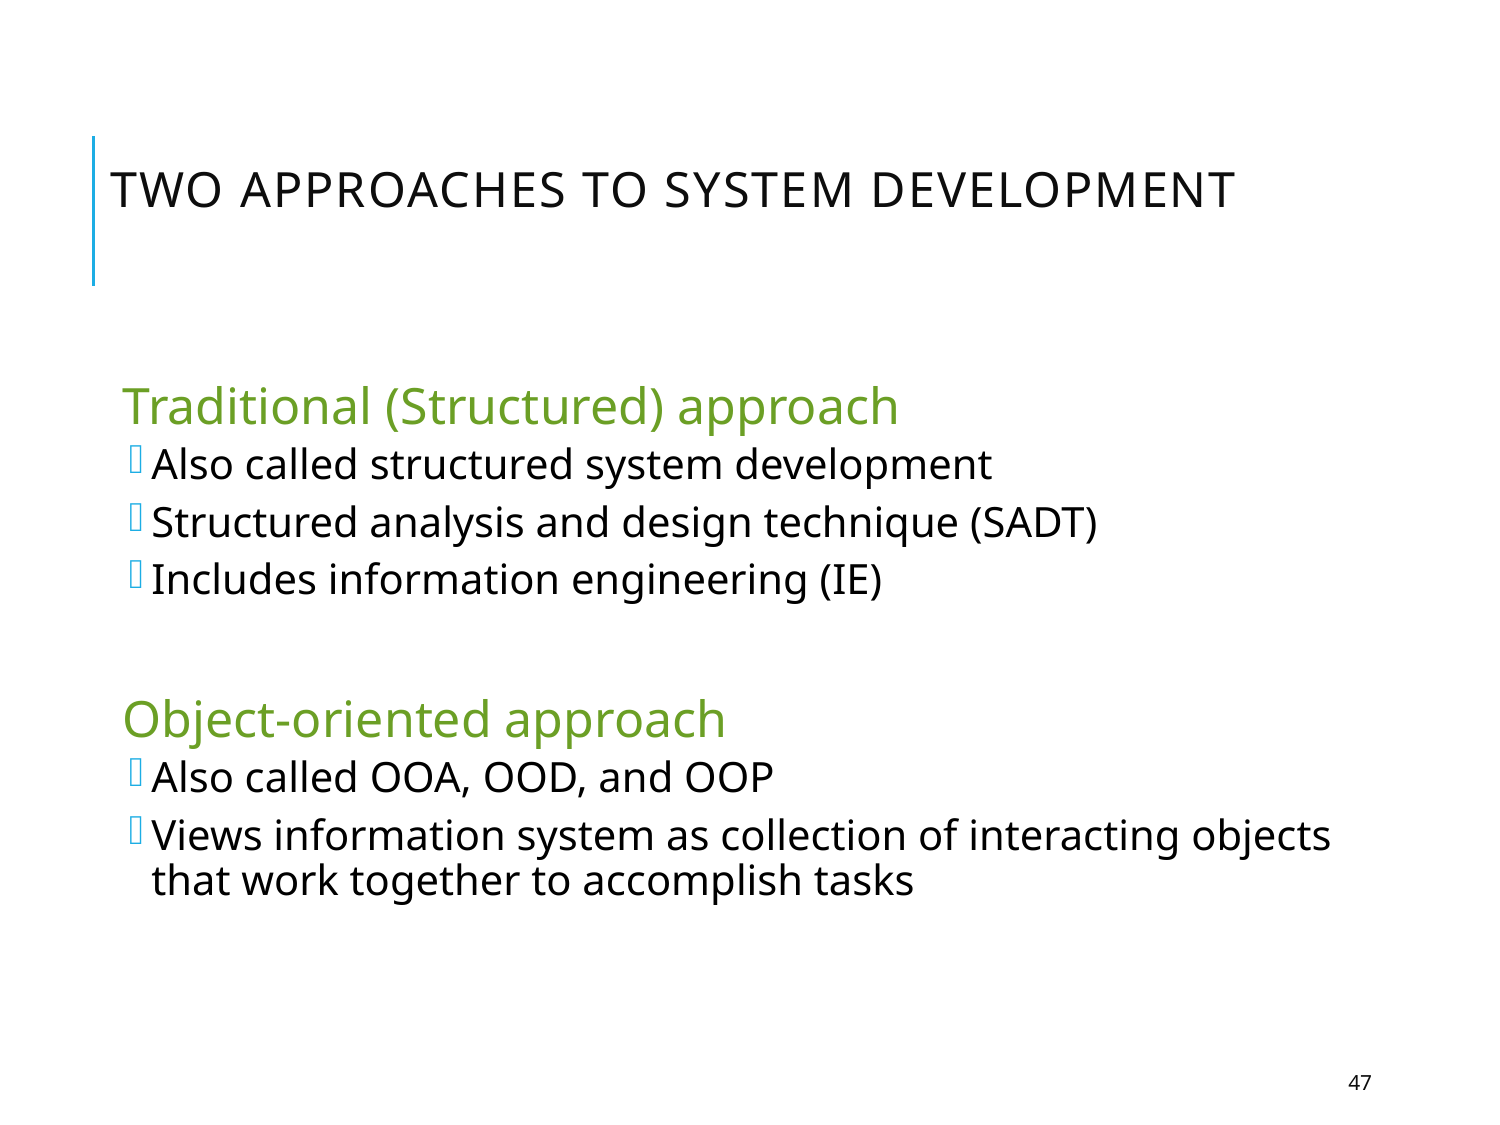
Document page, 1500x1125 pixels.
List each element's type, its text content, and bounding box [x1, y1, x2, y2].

slide_number 47 [1333, 1061, 1454, 1107]
list Traditional (Structured) approach Also called structured system development Structured analysis and design technique (SADT) Includes information engineering (IE) Object-oriented approach Also called OOA, OOD, and OOP Views information system as collection of interacting objects that work together to accomplish tasks [100, 373, 1416, 980]
title Two Approaches to System Development [95, 149, 1372, 239]
